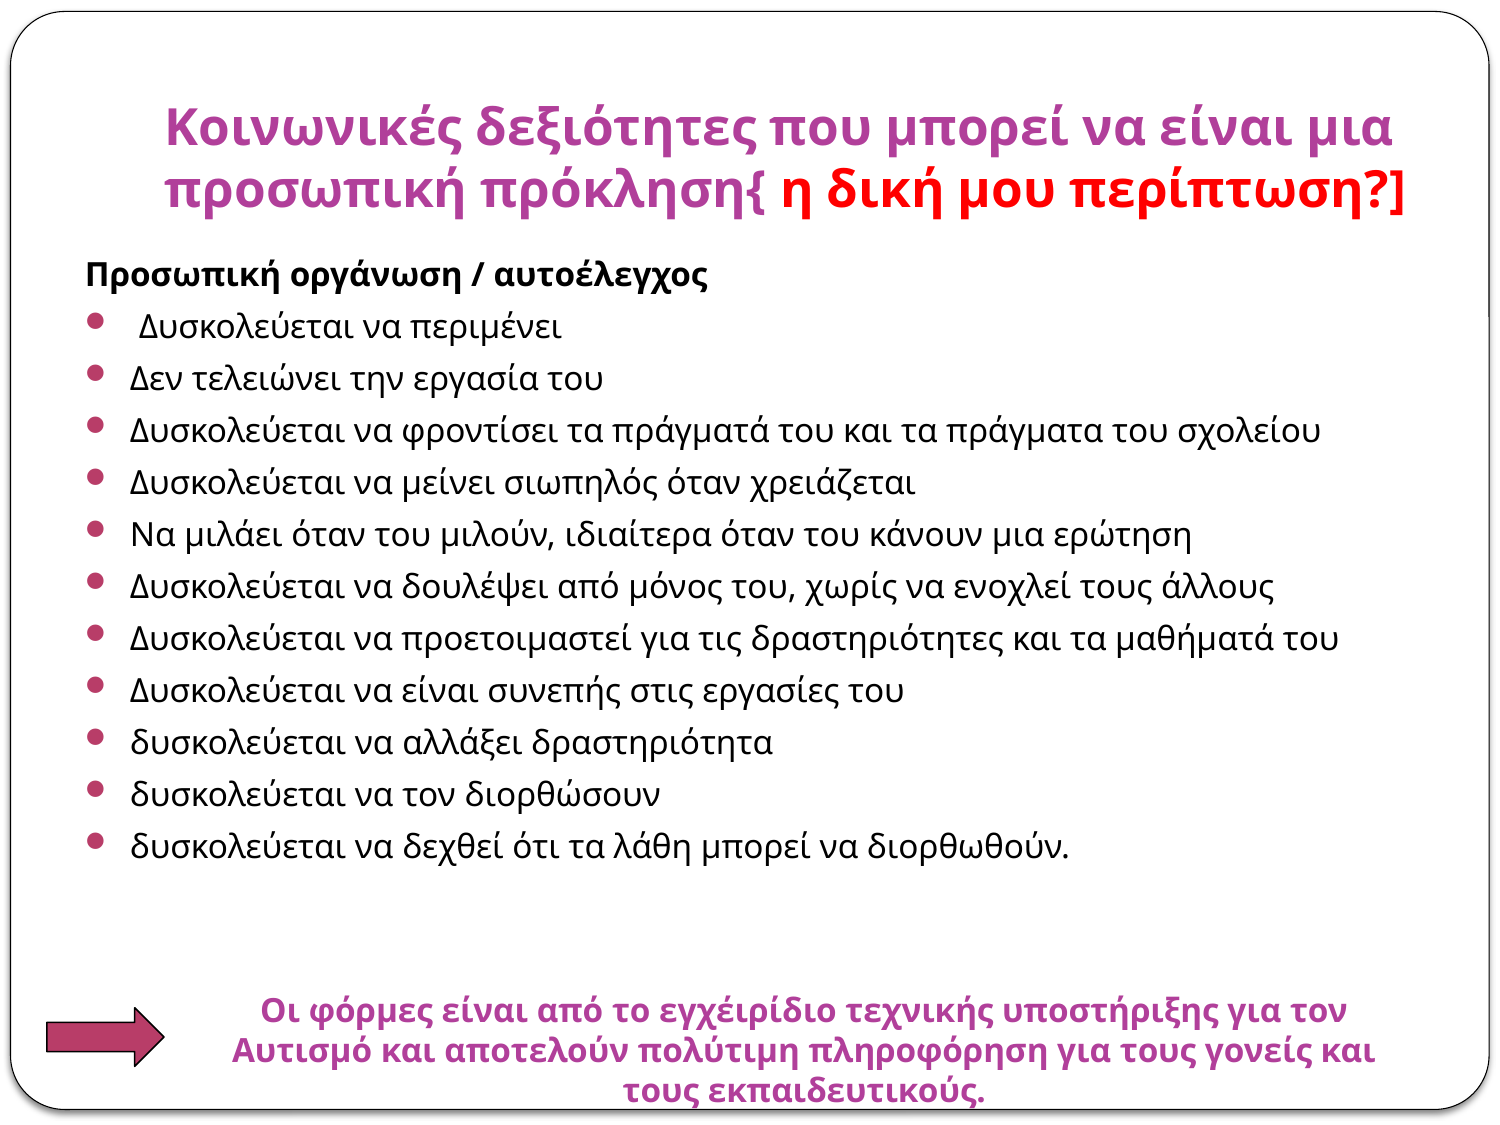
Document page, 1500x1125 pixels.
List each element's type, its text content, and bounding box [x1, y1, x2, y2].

list Προσωπική οργάνωση / αυτοέλεγχος Δυσκολεύεται να περιμένει Δεν τελειώνει την εργασία του Δυσκολεύεται να φροντίσει τα πράγματά του και τα πράγματα του σχολείου Δυσκολεύεται να μείνει σιωπηλός όταν χρειάζεται Να μιλάει όταν του μιλούν, ιδιαίτερα όταν του κάνουν μια ερώτηση Δυσκολεύεται να δουλέψει από μόνος του, χωρίς να ενοχλεί τους άλλους Δυσκολεύεται να προετοιμαστεί για τις δραστηριότητες και τα μαθήματά του Δυσκολεύεται να είναι συνεπής στις εργασίες του δυσκολεύεται να αλλάξει δραστηριότητα δυσκολεύεται να τον διορθώσουν δυσκολεύεται να δεχθεί ότι τα λάθη μπορεί να διορθωθούν. [70, 246, 1429, 961]
text_box [46, 1007, 164, 1067]
title Κοινωνικές δεξιότητες που μπορεί να είναι μια προσωπική πρόκληση{ η δική μου περίπτωση?] [150, 45, 1425, 233]
text_box Οι φόρμες είναι από το εγχέιρίδιο τεχνικής υποστήριξης για τον Αυτισμό και αποτελούν πολύτιμη πληροφόρηση για τους γονείς και τους εκπαιδευτικούς. [210, 996, 1399, 1102]
